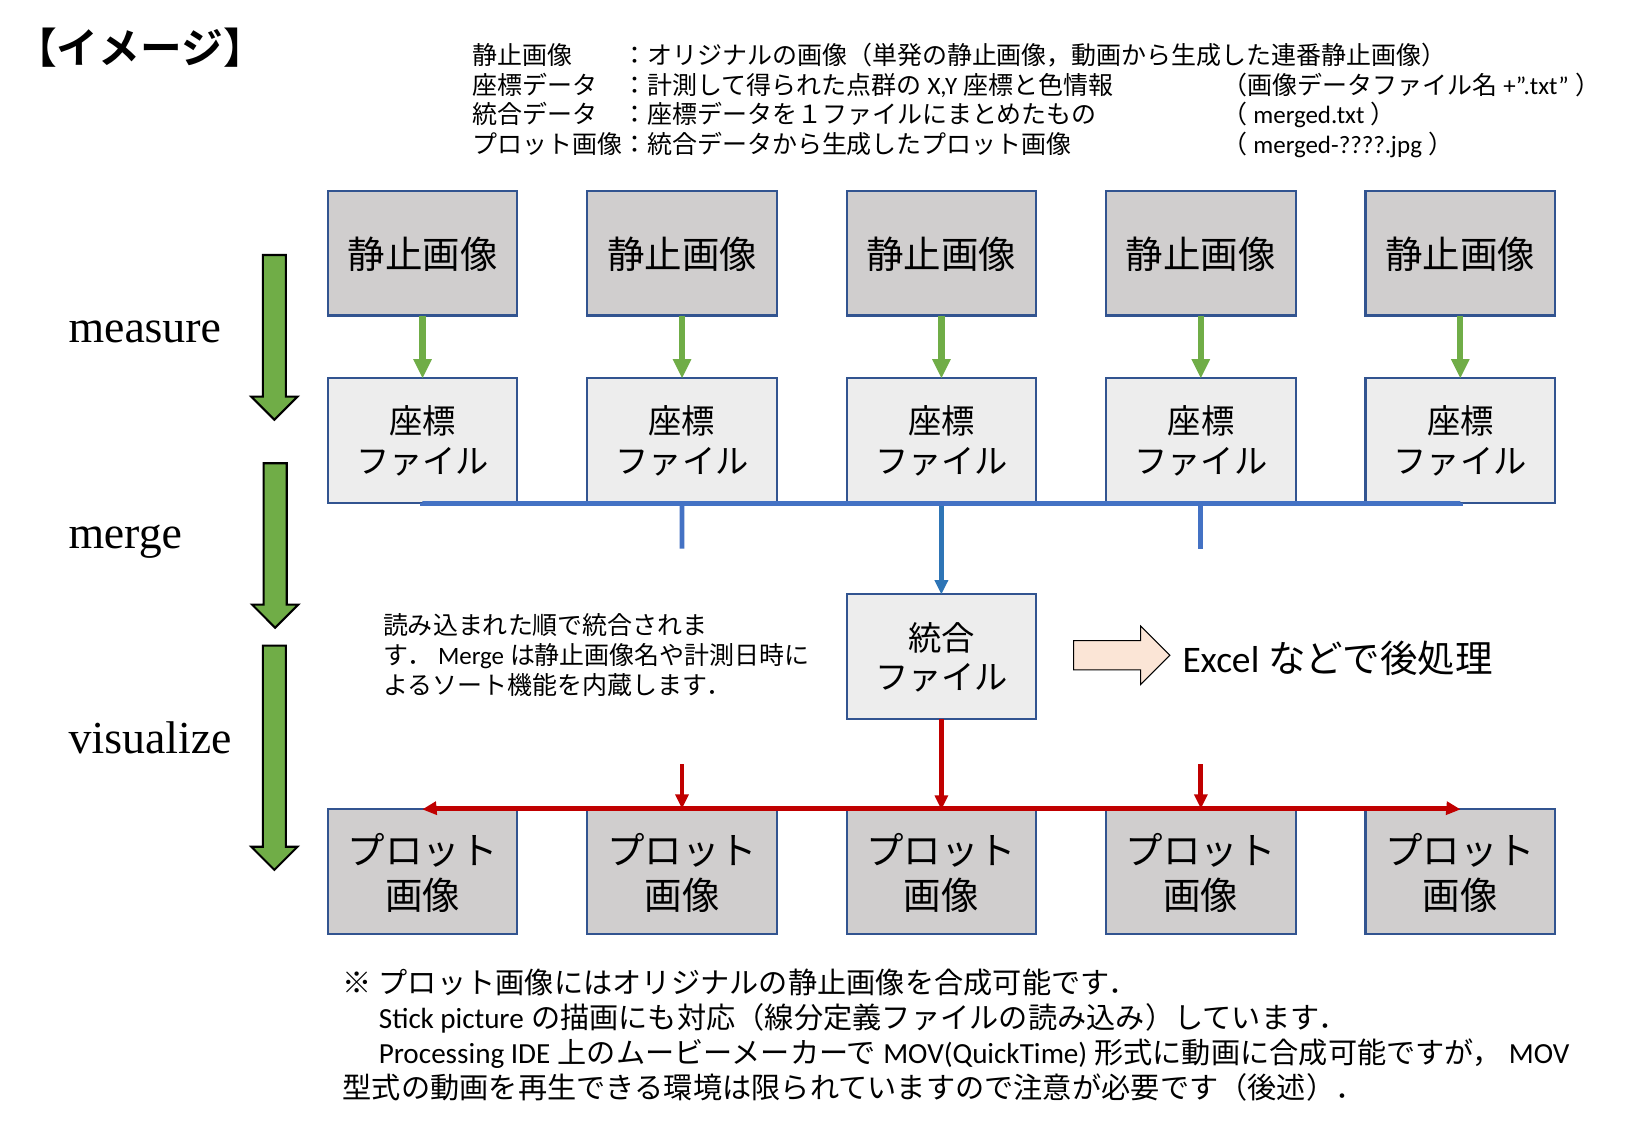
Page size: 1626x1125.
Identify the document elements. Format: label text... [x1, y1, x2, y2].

text_box Excelなどで後処理 [1167, 627, 1508, 688]
text_box 座標 ファイル [586, 377, 778, 501]
text_box [248, 253, 301, 422]
text_box merge [53, 494, 198, 565]
text_box プロット 画像 [586, 811, 778, 935]
text_box プロット 画像 [846, 811, 941, 935]
text_box visualize [53, 700, 247, 771]
text_box 読み込まれた順で統合されます．Mergeは静止画像名や計測日時によるソート機能を内蔵します． [368, 601, 844, 707]
text_box プロット 画像 [1105, 811, 1297, 935]
text_box ※プロット画像にはオリジナルの静止画像を合成可能です． Stick pictureの描画にも対応（線分定義ファイルの読み込み）しています． Processing IDE上のムービーメーカーでMOV(QuickTime)形式に動画に合成可能ですが，MOV型式の動画を再生できる環境は限られていますので注意が必要です（後述）． [327, 956, 941, 1112]
text_box 座標 ファイル [1364, 377, 1556, 504]
text_box 座標 ファイル [327, 377, 518, 504]
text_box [944, 190, 1555, 316]
text_box プロット 画像 [327, 808, 518, 935]
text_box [327, 190, 941, 316]
text_box [249, 462, 301, 630]
text_box 座標 ファイル [846, 377, 941, 501]
text_box 統合 ファイル [944, 593, 1037, 720]
text_box [1072, 623, 1172, 688]
text_box 静止画像 ：オリジナルの画像（単発の静止画像，動画から生成した連番静止画像） 座標データ ：計測して得られた点群のX,Y座標と色情報 （画像データファイル名+”.txt”） 統合データ ：座標データを１ファイルにまとめたもの （merged.txt） プロット画像：統合データから生成したプロット画像 （merged-????.jpg） [944, 31, 1615, 167]
text_box measure [54, 289, 236, 359]
text_box [248, 644, 301, 872]
text_box 統合 ファイル [846, 593, 941, 720]
title 【イメージ】 [0, 0, 941, 101]
text_box ※プロット画像にはオリジナルの静止画像を合成可能です． Stick pictureの描画にも対応（線分定義ファイルの読み込み）しています． Processing IDE上のムービーメーカーでMOV(QuickTime)形式に動画に合成可能ですが，MOV型式の動画を再生できる環境は限られていますので注意が必要です（後述）． [944, 956, 1607, 1112]
text_box プロット 画像 [944, 811, 1037, 935]
title 【イメージ】 [944, 0, 1625, 101]
text_box 座標 ファイル [944, 377, 1037, 501]
text_box 静止画像 ：オリジナルの画像（単発の静止画像，動画から生成した連番静止画像） 座標データ ：計測して得られた点群のX,Y座標と色情報 （画像データファイル名+”.txt”） 統合データ ：座標データを１ファイルにまとめたもの （merged.txt） プロット画像：統合データから生成したプロット画像 （merged-????.jpg） [457, 31, 941, 167]
text_box プロット 画像 [1364, 808, 1556, 935]
text_box 座標 ファイル [1105, 377, 1297, 501]
